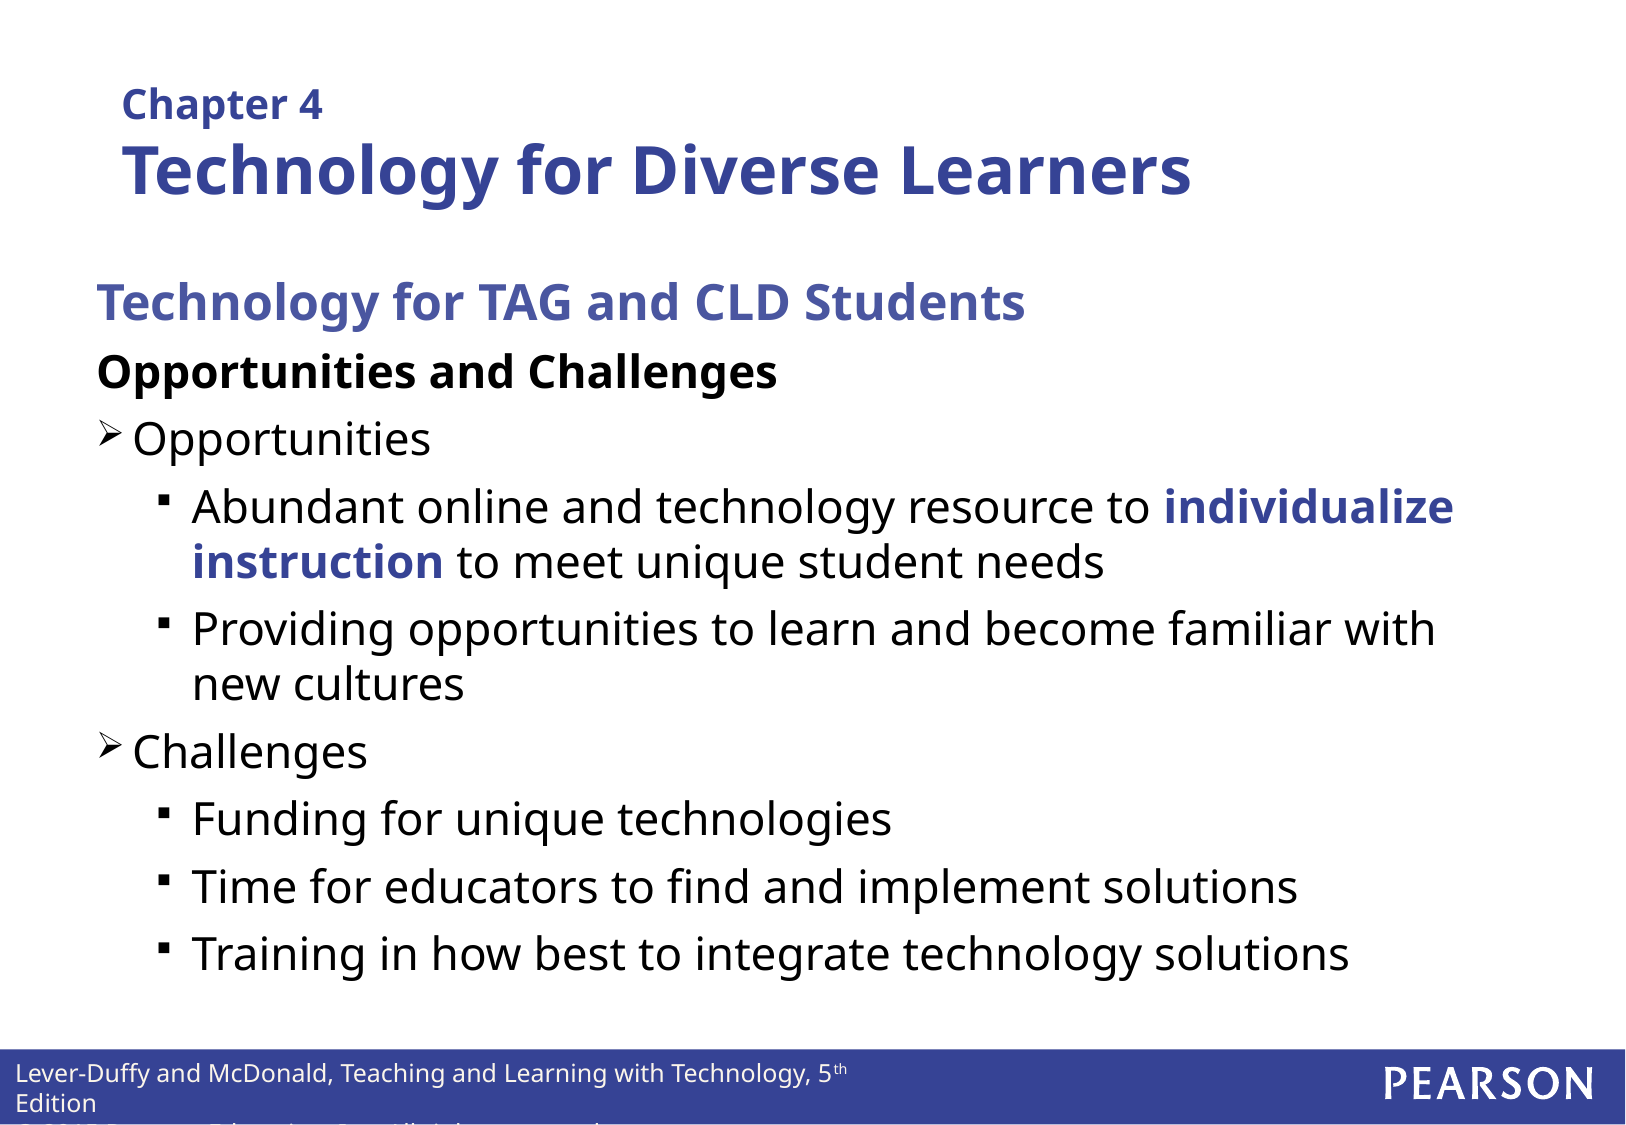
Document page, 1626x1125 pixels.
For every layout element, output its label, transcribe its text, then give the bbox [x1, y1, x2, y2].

text_box Chapter 4 Technology for Diverse Learners [106, 70, 1569, 258]
list Technology for TAG and CLD Students Opportunities and Challenges Opportunities Abundant online and technology resource to individualize instruction to meet unique student needs Providing opportunities to learn and become familiar with new cultures Challenges Funding for unique technologies Time for educators to find and implement solutions Training in how best to integrate technology solutions [81, 262, 1544, 1005]
